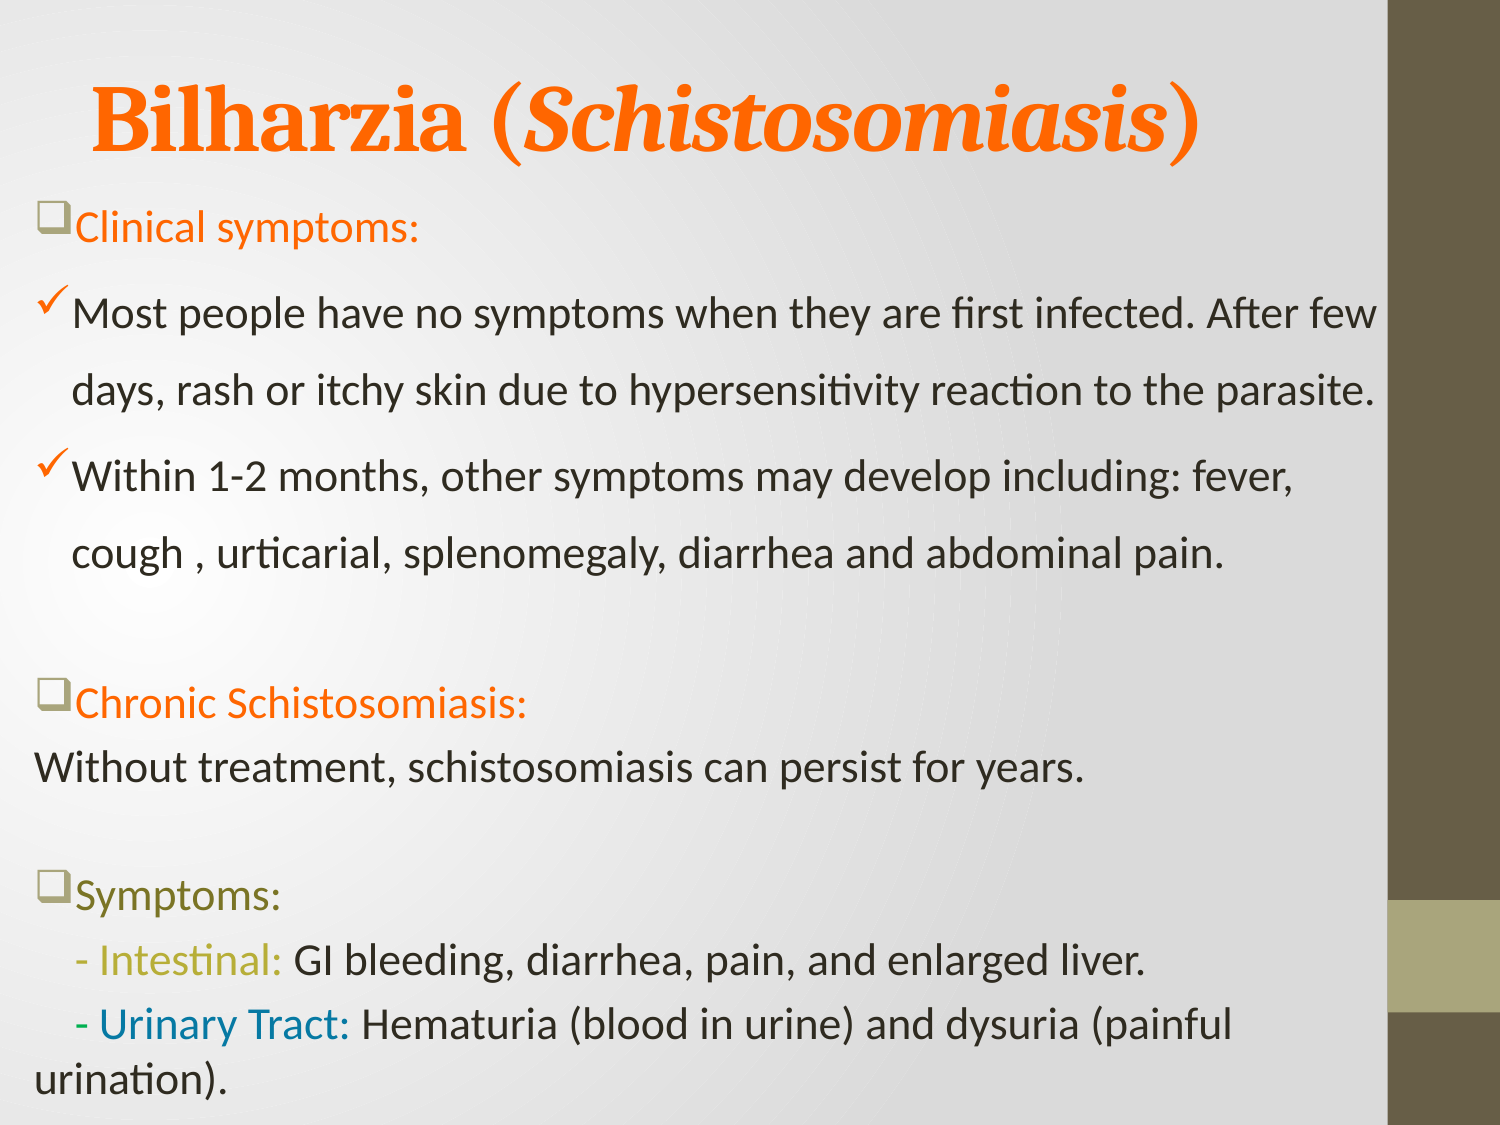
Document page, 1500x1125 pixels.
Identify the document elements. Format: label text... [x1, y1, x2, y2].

title Bilharzia (Schistosomiasis) [75, 45, 1325, 181]
list Clinical symptoms: Most people have no symptoms when they are first infected. After few days, rash or itchy skin due to hypersensitivity reaction to the parasite. Within 1-2 months, other symptoms may develop including: fever, cough , urticarial, splenomegaly, diarrhea and abdominal pain. Chronic Schistosomiasis: Without treatment, schistosomiasis can persist for years. Symptoms: - Intestinal: GI bleeding, diarrhea, pain, and enlarged liver. - Urinary Tract: Hematuria (blood in urine) and dysuria (painful urination). [0, 188, 1424, 1103]
